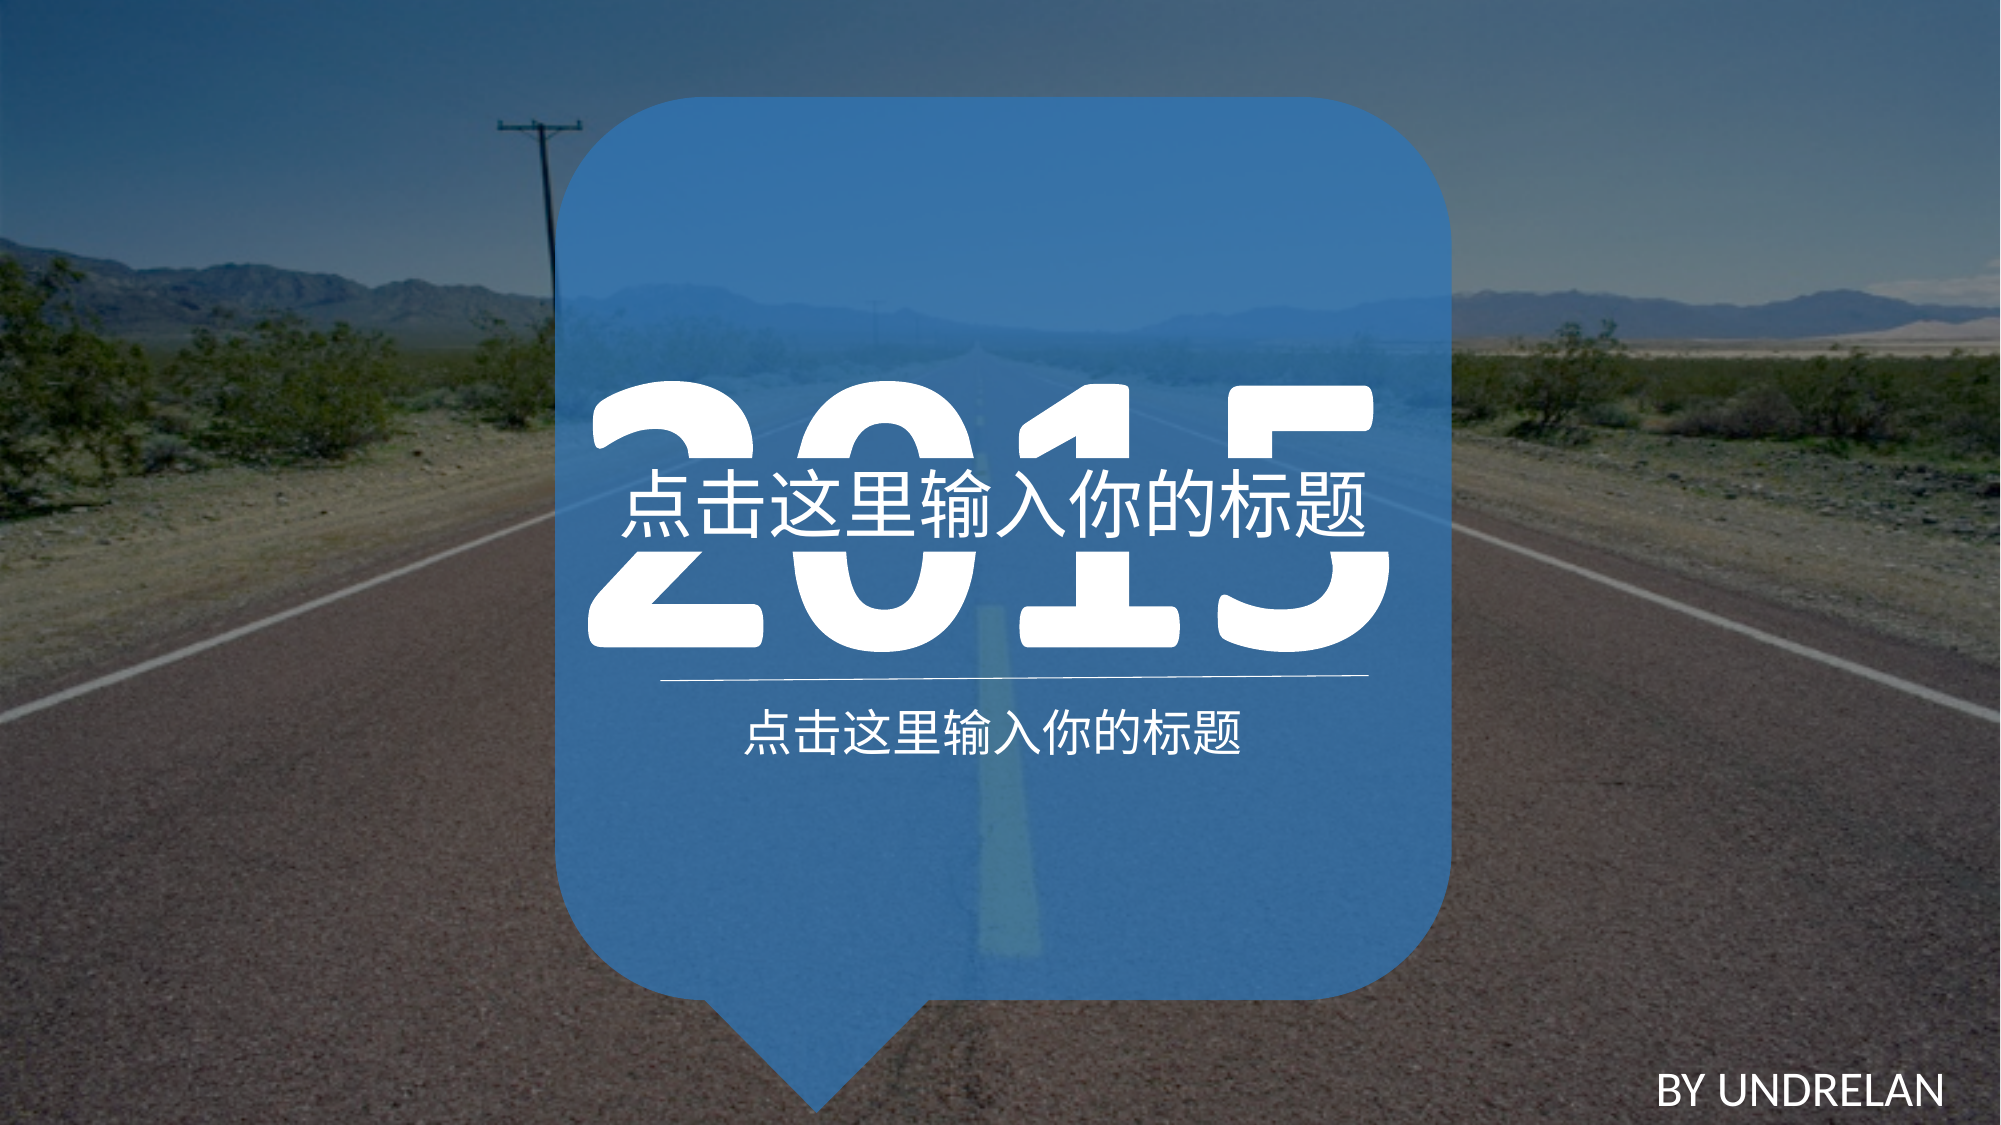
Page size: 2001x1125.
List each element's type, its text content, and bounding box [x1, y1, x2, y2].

text_box [1019, 555, 1180, 648]
text_box [793, 555, 976, 652]
picture [0, 0, 2001, 1125]
text_box [799, 381, 972, 450]
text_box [660, 675, 1369, 681]
text_box [588, 555, 764, 648]
text_box [554, 95, 1453, 1115]
text_box [1018, 383, 1130, 450]
text_box [1228, 385, 1374, 450]
text_box 点击这里输入你的标题 [727, 694, 1302, 769]
text_box [1217, 555, 1390, 652]
text_box BY UNDRELAN [1640, 1049, 1983, 1124]
text_box 点击这里输入你的标题 [603, 450, 1435, 555]
text_box [592, 381, 753, 450]
